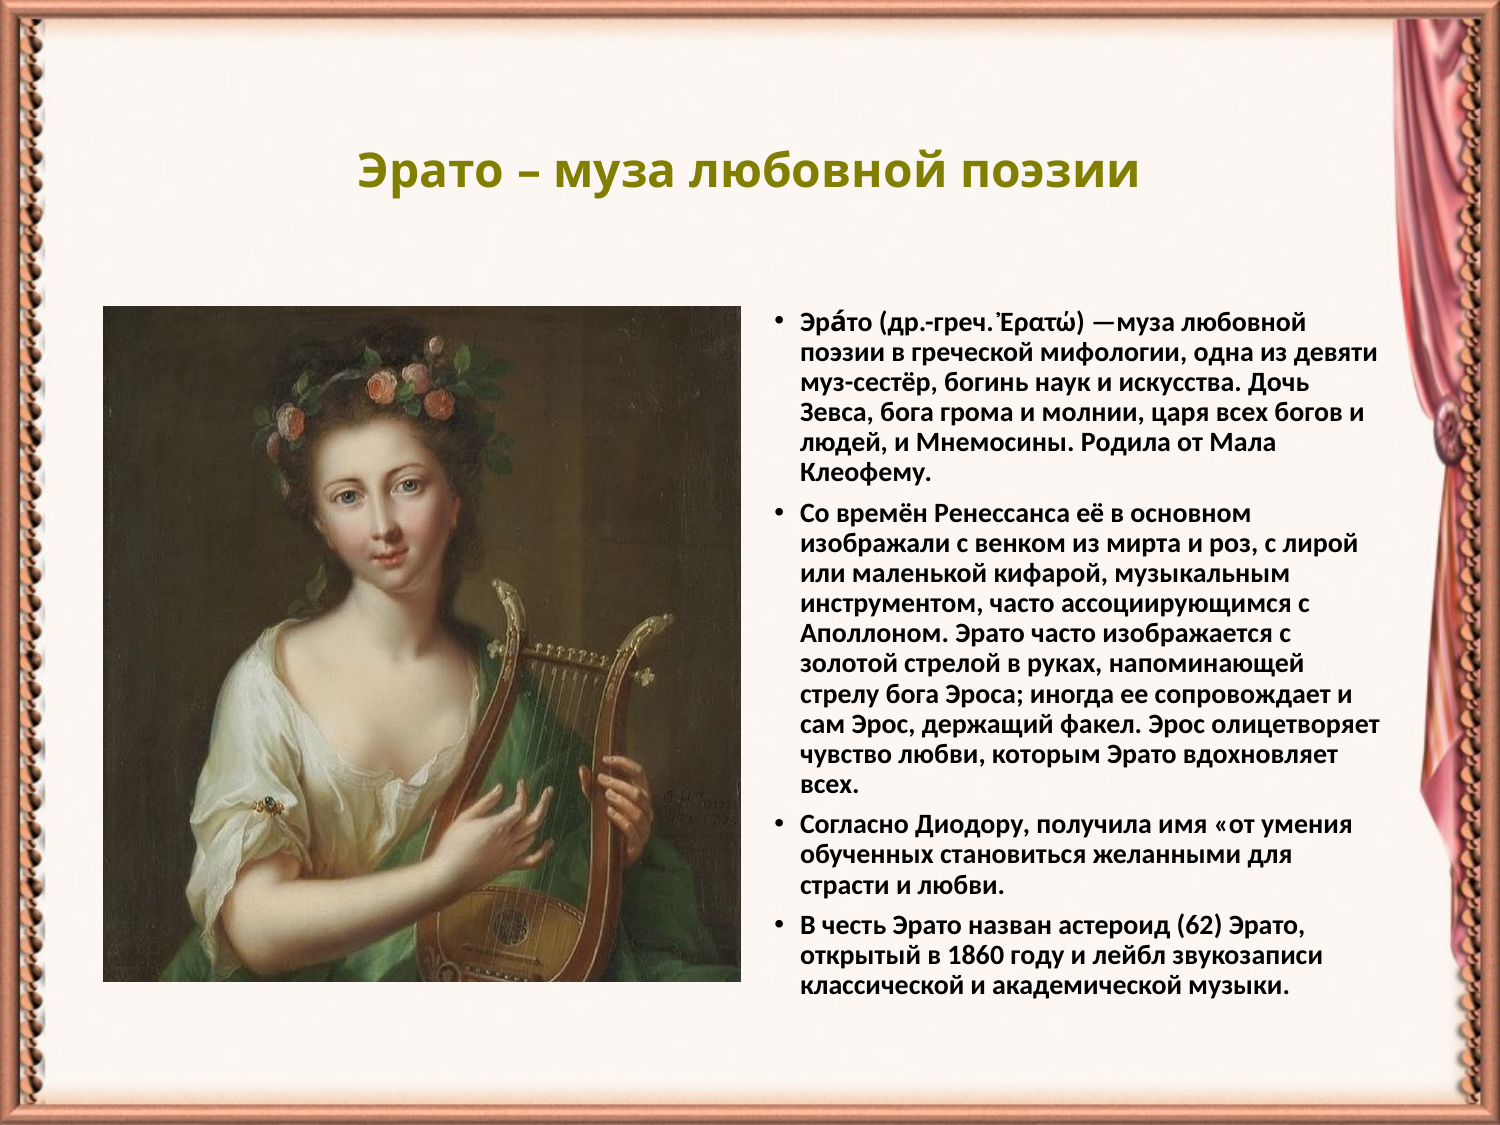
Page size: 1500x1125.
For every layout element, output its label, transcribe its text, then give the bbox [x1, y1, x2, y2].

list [103, 306, 741, 982]
list Эра́то (др.-греч. Ἐρατώ) —муза любовной поэзии в греческой мифологии, одна из девяти муз-сестёр, богинь наук и искусства. Дочь Зевса, бога грома и молнии, царя всех богов и людей, и Мнемосины. Родила от Мала Клеофему. Со времён Ренессанса её в основном изображали с венком из мирта и роз, с лирой или маленькой кифарой, музыкальным инструментом, часто ассоциирующимся с Аполлоном. Эрато часто изображается с золотой стрелой в руках, напоминающей стрелу бога Эроса; иногда ее сопровождает и сам Эрос, держащий факел. Эрос олицетворяет чувство любви, которым Эрато вдохновляет всех. Согласно Диодору, получила имя «от умения обученных становиться желанными для страсти и любви. В честь Эрато назван астероид (62) Эрато, открытый в 1860 году и лейбл звукозаписи классической и академической музыки. [759, 299, 1397, 1014]
picture [0, 0, 1500, 1125]
title Эрато – муза любовной поэзии [103, 85, 1397, 278]
